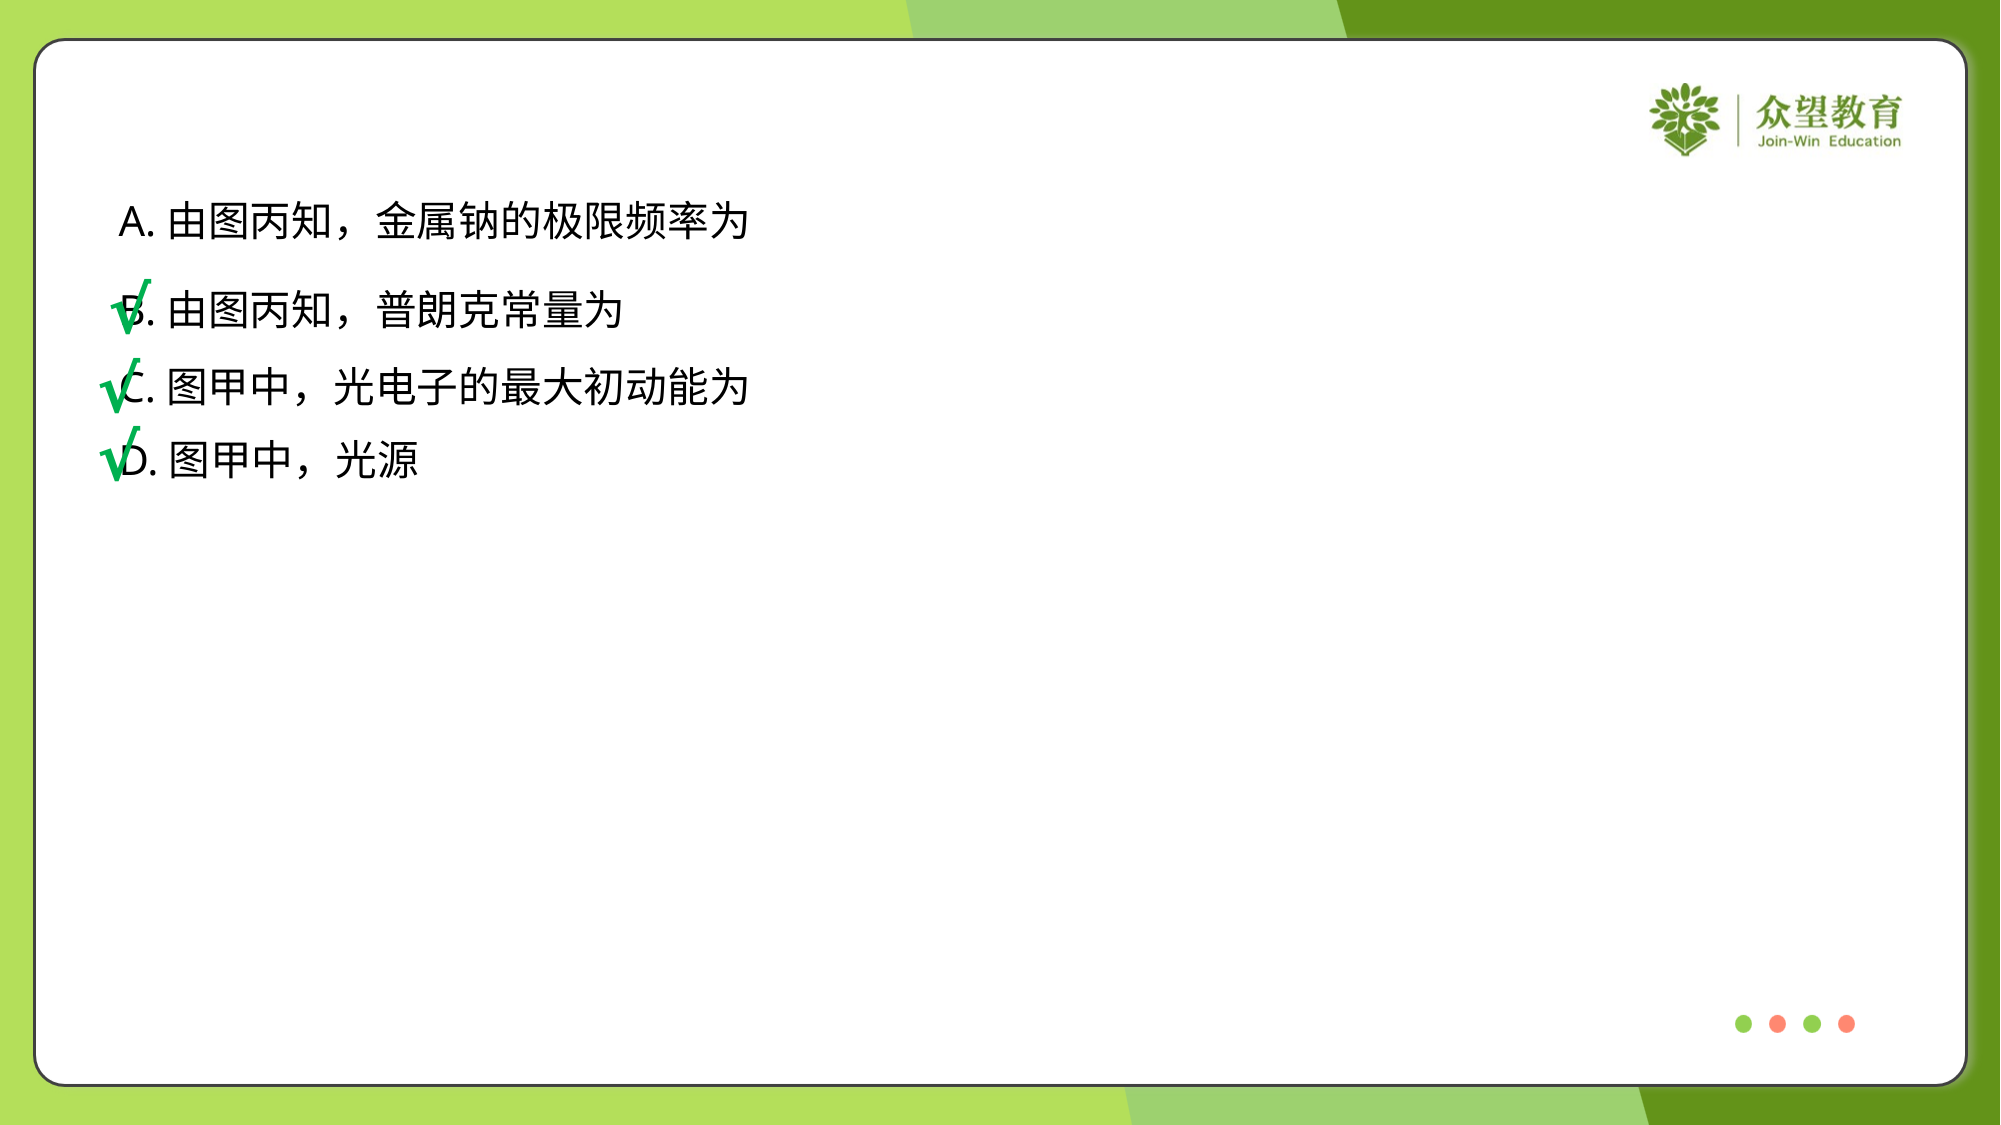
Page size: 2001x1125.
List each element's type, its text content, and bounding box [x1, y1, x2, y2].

text_box √ [97, 348, 211, 415]
text_box √ [108, 268, 152, 347]
picture [0, 0, 2000, 1125]
text_box √ [97, 415, 211, 494]
